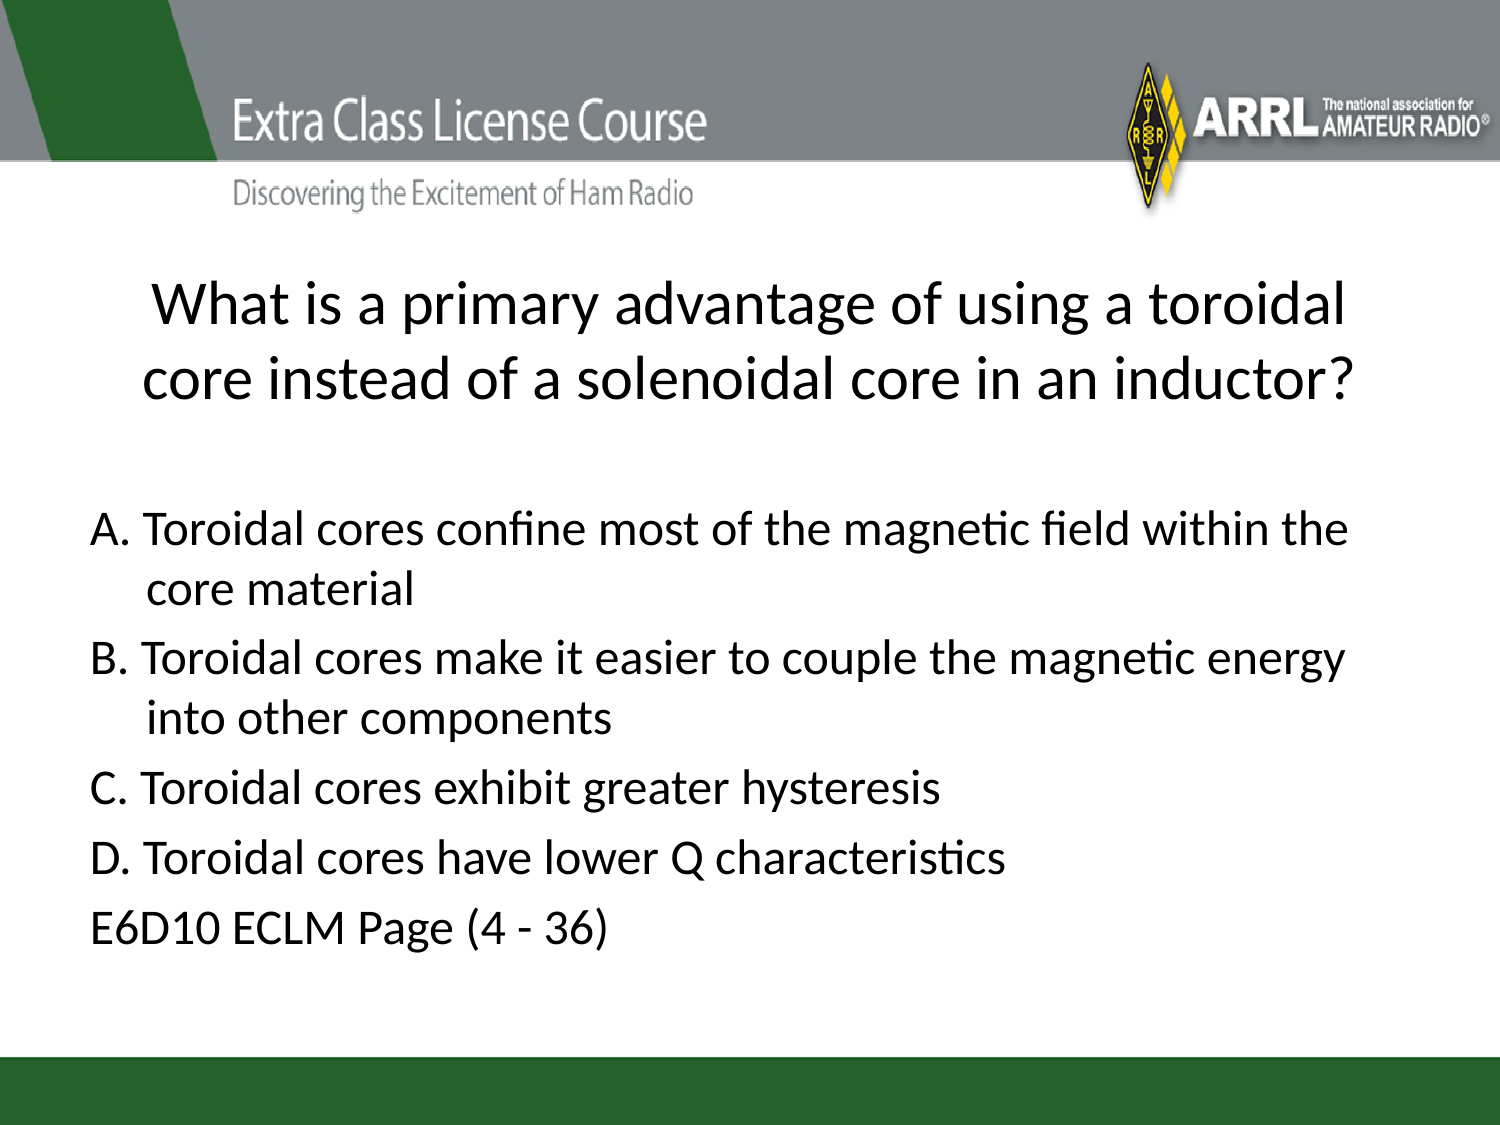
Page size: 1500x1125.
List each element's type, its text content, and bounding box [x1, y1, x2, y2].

list A. Toroidal cores confine most of the magnetic field within the core material B. Toroidal cores make it easier to couple the magnetic energy into other components C. Toroidal cores exhibit greater hysteresis D. Toroidal cores have lower Q characteristics E6D10 ECLM Page (4 - 36) [75, 487, 1425, 1005]
title What is a primary advantage of using a toroidal core instead of a solenoidal core in an inductor? [75, 254, 1425, 435]
picture [0, 0, 1500, 1125]
